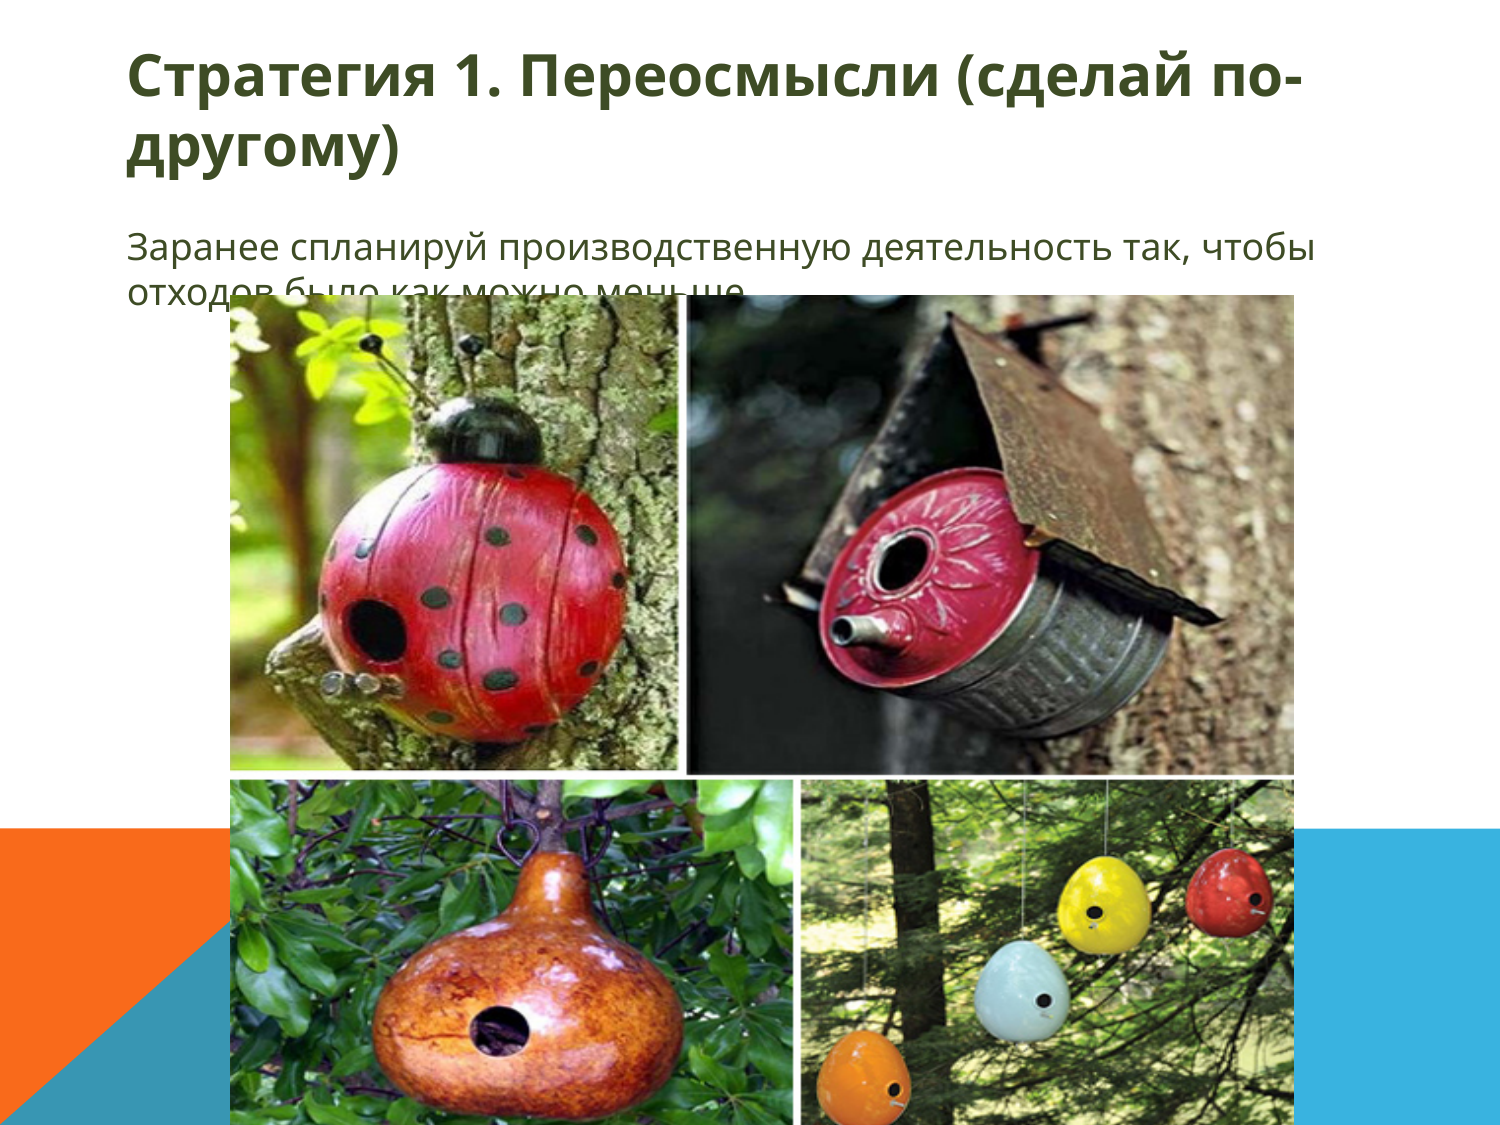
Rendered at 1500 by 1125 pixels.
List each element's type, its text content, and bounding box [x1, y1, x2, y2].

text_box Стратегия 1. Переосмысли (сделай по-другому) Заранее спланируй производственную деятельность так, чтобы отходов было как можно меньше. [112, 30, 1424, 321]
picture [229, 295, 1294, 1125]
